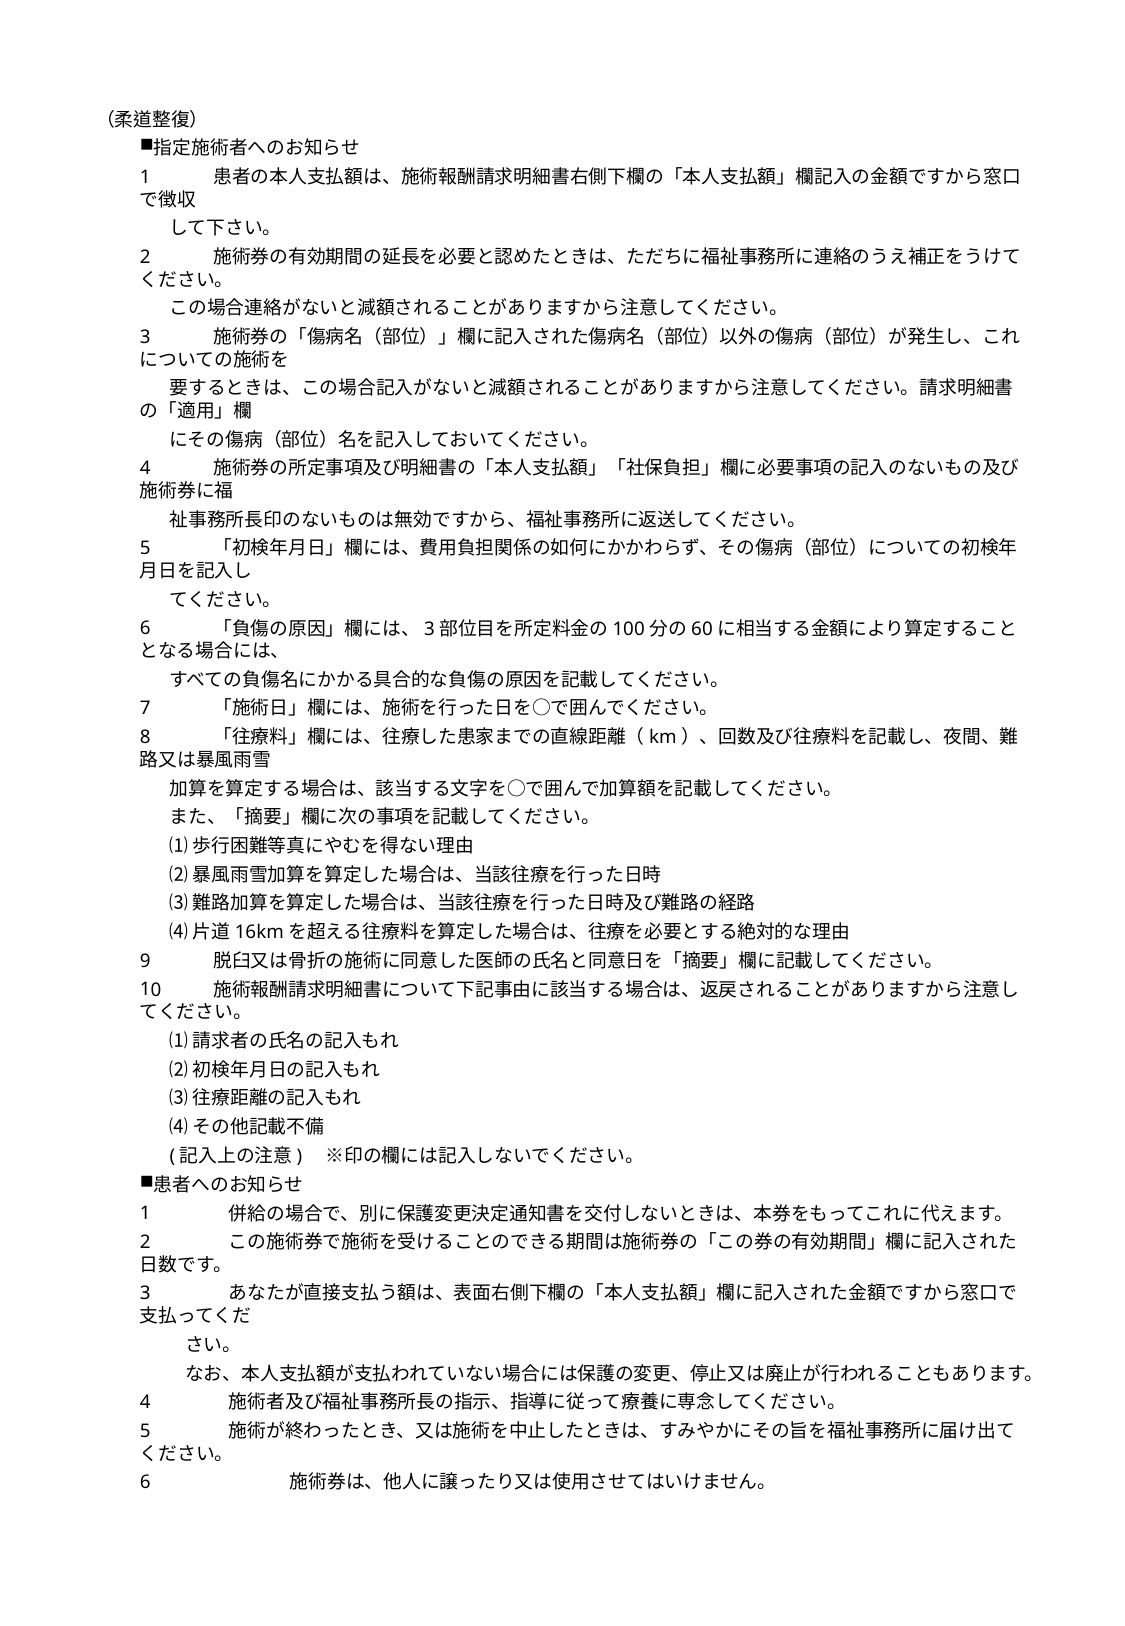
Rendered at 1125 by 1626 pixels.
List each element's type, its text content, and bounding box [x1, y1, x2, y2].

text_box （柔道整復） 指定施術者へのお知らせ 患者の本人支払額は、施術報酬請求明細書右側下欄の「本人支払額」欄記入の金額ですから窓口で徴収 して下さい。 施術券の有効期間の延長を必要と認めたときは、ただちに福祉事務所に連絡のうえ補正をうけてください。 この場合連絡がないと減額されることがありますから注意してください。 施術券の「傷病名（部位）」欄に記入された傷病名（部位）以外の傷病（部位）が発生し、これについての施術を 要するときは、この場合記入がないと減額されることがありますから注意してください。請求明細書の「適用」欄 にその傷病（部位）名を記入しておいてください。 施術券の所定事項及び明細書の「本人支払額」「社保負担」欄に必要事項の記入のないもの及び施術券に福 祉事務所長印のないものは無効ですから、福祉事務所に返送してください。 「初検年月日」欄には、費用負担関係の如何にかかわらず、その傷病（部位）についての初検年月日を記入し てください。 「負傷の原因」欄には、3部位目を所定料金の100分の60に相当する金額により算定することとなる場合には、 すべての負傷名にかかる具合的な負傷の原因を記載してください。 「施術日」欄には、施術を行った日を○で囲んでください。 「往療料」欄には、往療した患家までの直線距離（km）、回数及び往療料を記載し、夜間、難路又は暴風雨雪 加算を算定する場合は、該当する文字を○で囲んで加算額を記載してください。 また、「摘要」欄に次の事項を記載してください。 ⑴歩行困難等真にやむを得ない理由 ⑵暴風雨雪加算を算定した場合は、当該往療を行った日時 ⑶難路加算を算定した場合は、当該往療を行った日時及び難路の経路 ⑷片道16kmを超える往療料を算定した場合は、往療を必要とする絶対的な理由 脱臼又は骨折の施術に同意した医師の氏名と同意日を「摘要」欄に記載してください。 0 施術報酬請求明細書について下記事由に該当する場合は、返戻されることがありますから注意してください。 ⑴請求者の氏名の記入もれ ⑵初検年月日の記入もれ ⑶往療距離の記入もれ ⑷その他記載不備 (記入上の注意) ※印の欄には記入しないでください。 患者へのお知らせ 併給の場合で、別に保護変更決定通知書を交付しないときは、本券をもってこれに代えます。 この施術券で施術を受けることのできる期間は施術券の「この券の有効期間」欄に記入された日数です。 あなたが直接支払う額は、表面右側下欄の「本人支払額」欄に記入された金額ですから窓口で支払ってくだ さい。 なお、本人支払額が支払われていない場合には保護の変更、停止又は廃止が行われることもあります。 施術者及び福祉事務所長の指示、指導に従って療養に専念してください。 施術が終わったとき、又は施術を中止したときは、すみやかにその旨を福祉事務所に届け出てください。 6 施術券は、他人に譲ったり又は使用させてはいけません。 [89, 106, 1036, 1321]
